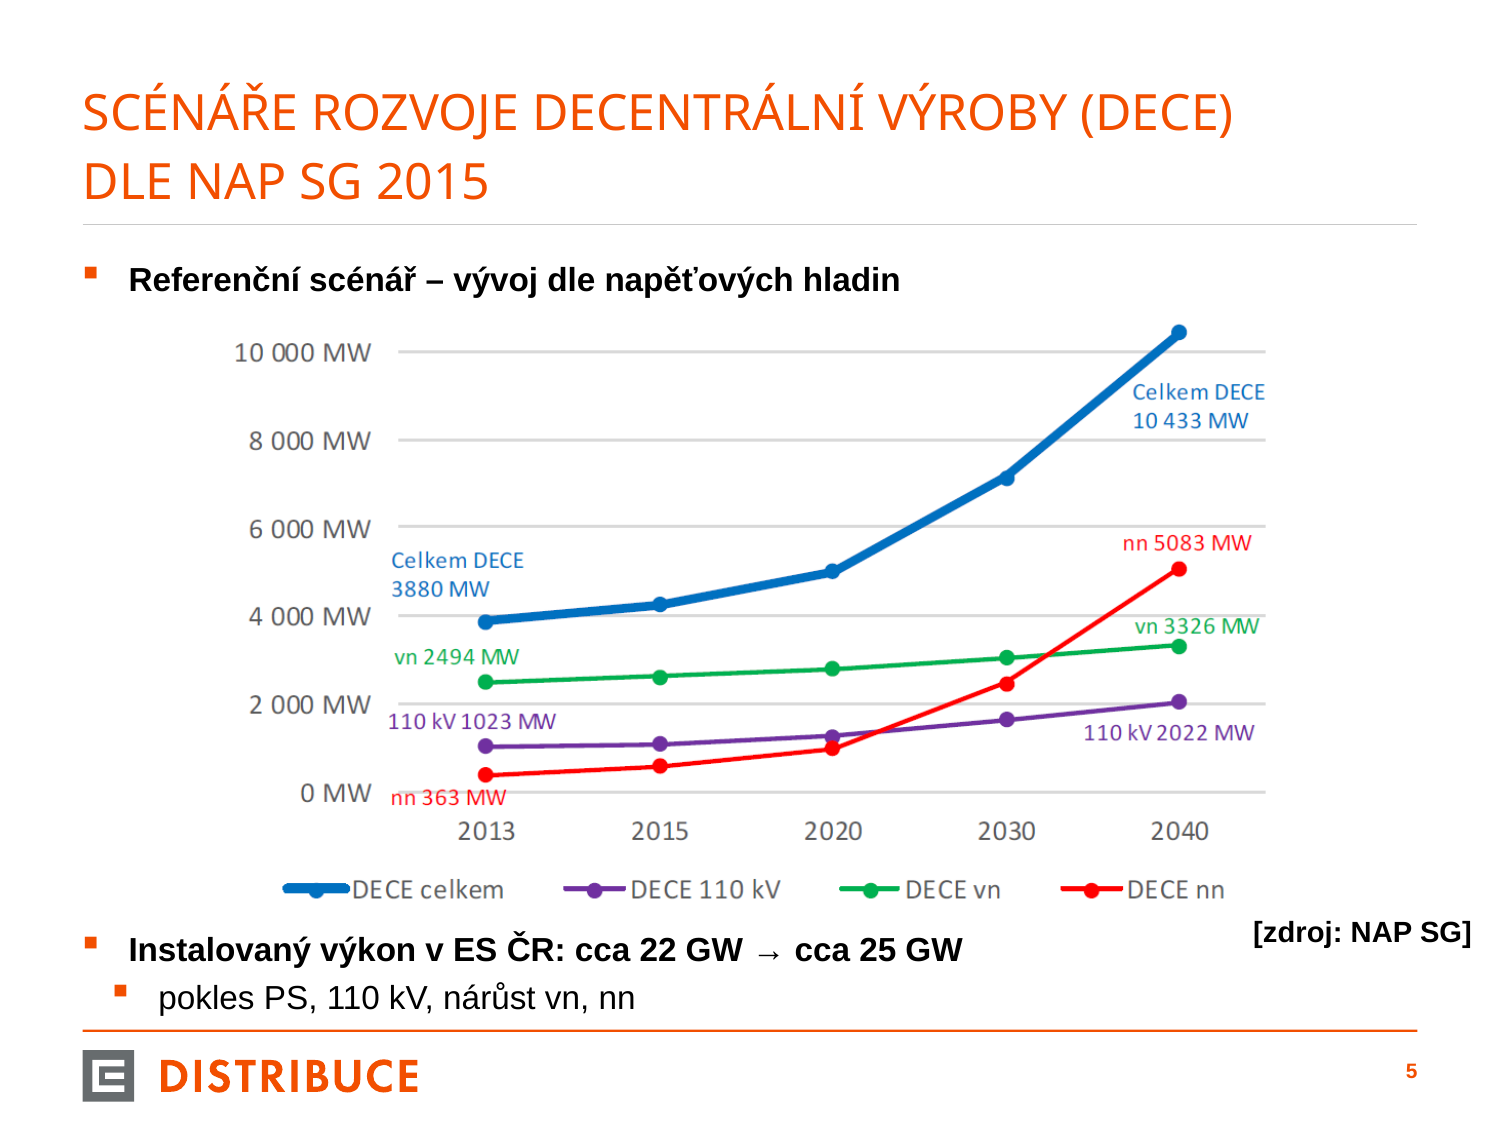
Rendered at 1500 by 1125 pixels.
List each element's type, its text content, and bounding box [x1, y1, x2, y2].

slide_number 4 [1366, 1044, 1418, 1097]
text_box Referenční scénář – vývoj dle napěťových hladin Instalovaný výkon v ES ČR: cca 22 GW → cca 25 GW pokles PS, 110 kV, nárůst vn, nn [81, 249, 1433, 1003]
text_box [zdroj: NAP SG] [1234, 906, 1491, 956]
title Scénáře rozvoje decentrální výroby (DECE) dle NAP SG 2015 [82, 71, 1418, 206]
picture [222, 299, 1282, 919]
